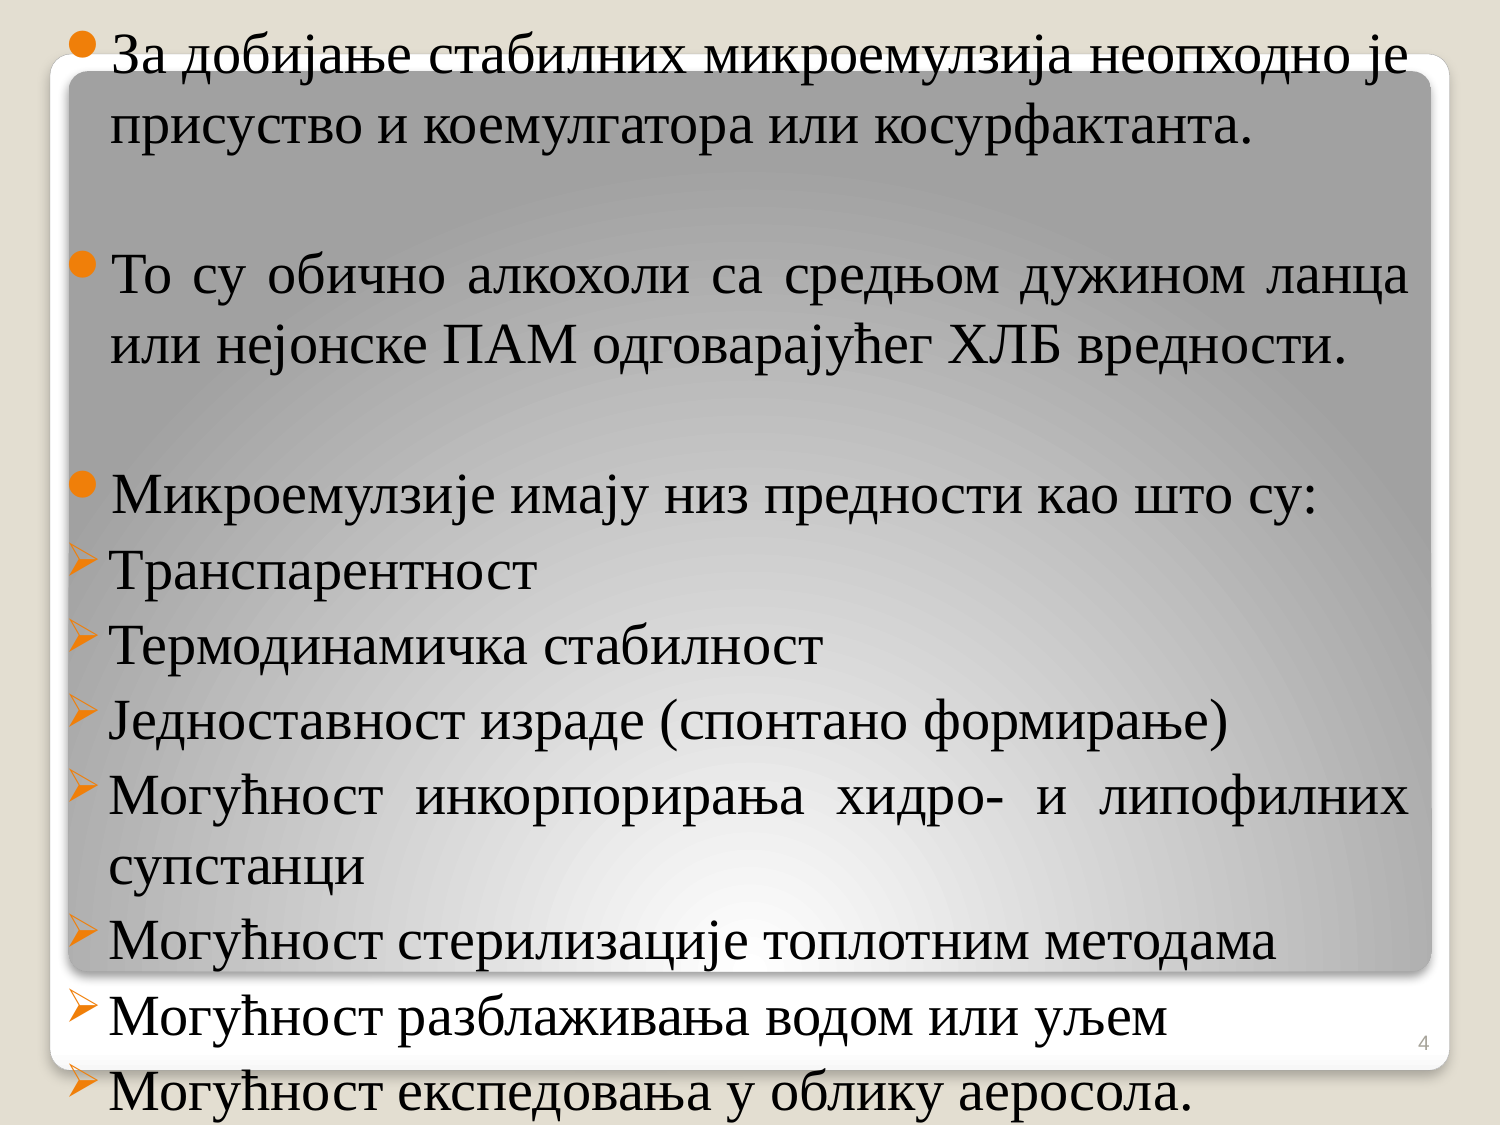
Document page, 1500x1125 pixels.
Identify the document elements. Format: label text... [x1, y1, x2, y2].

list За добијање стабилних микроемулзија неопходно је присуство и коемулгатора или косурфактанта. То су обично алкохоли са средњом дужином ланца или нејонске ПАМ одговарајућег ХЛБ вредности. Микроемулзије имају низ предности као што су: Транспарентност Термодинамичка стабилност Једноставност израде (спонтано формирање) Могућност инкорпорирања хидро- и липофилних супстанци Могућност стерилизације топлотним методама Могућност разблаживања водом или уљем Могућност експедовања у облику аеросола. [35, 0, 1425, 1125]
slide_number 4 [1369, 1002, 1445, 1063]
